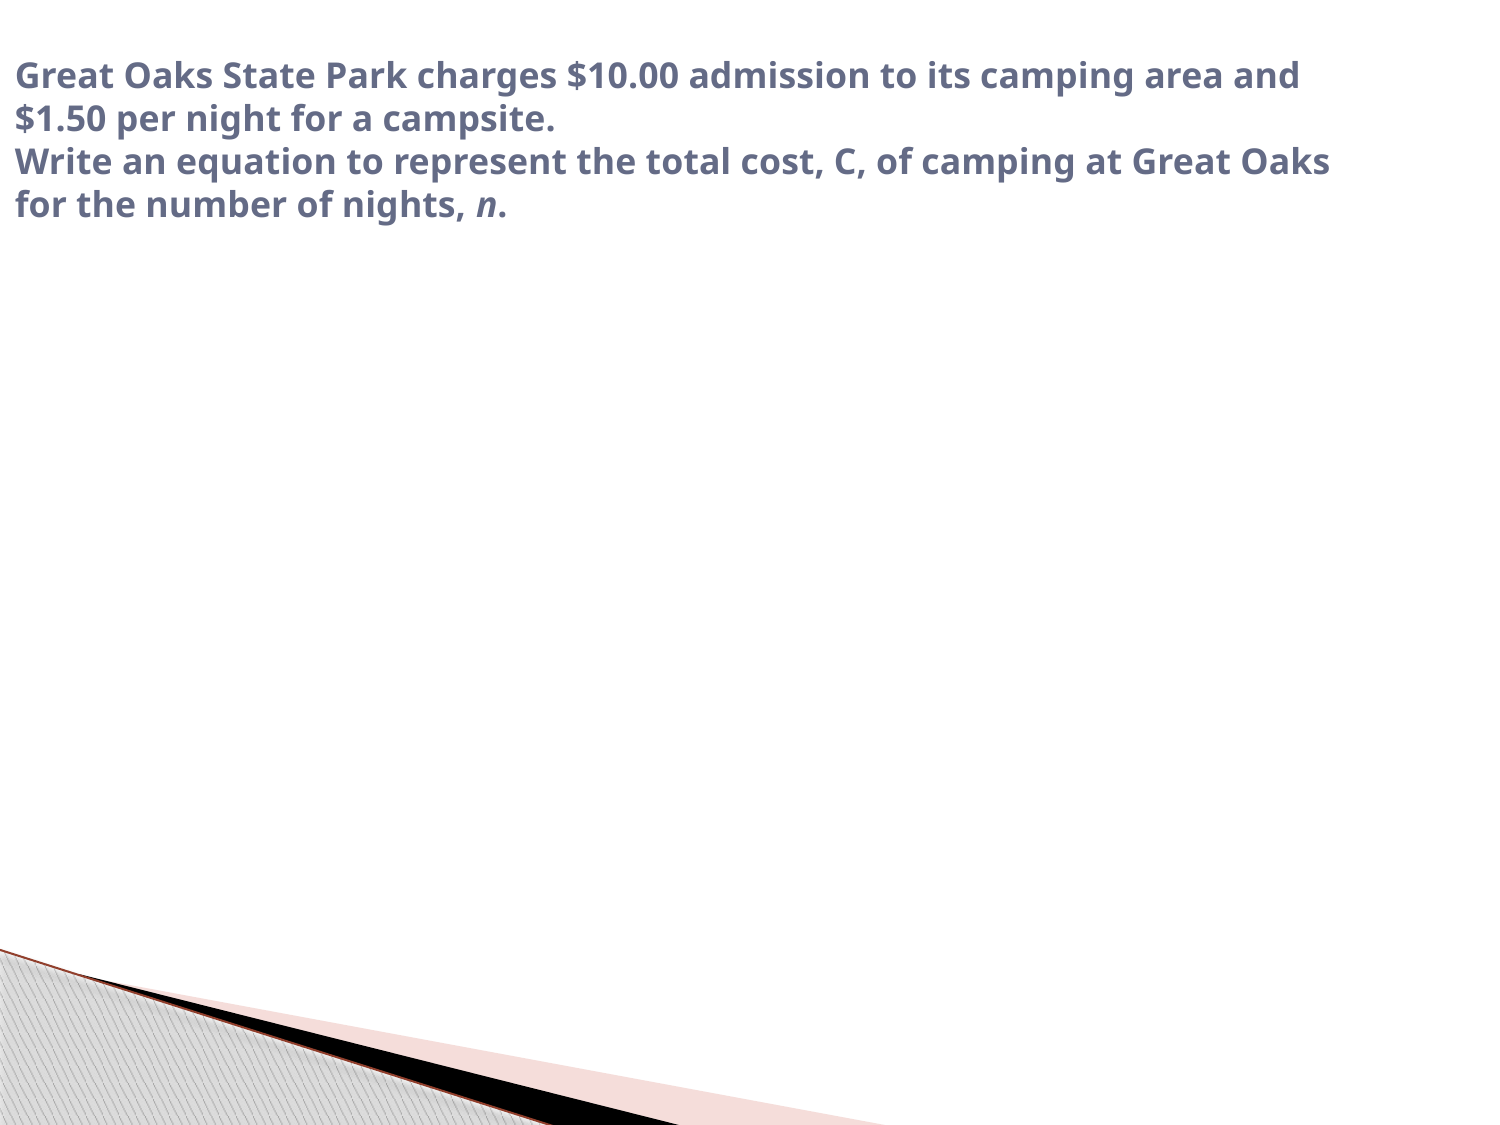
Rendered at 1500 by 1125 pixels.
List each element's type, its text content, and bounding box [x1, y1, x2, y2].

title Great Oaks State Park charges $10.00 admission to its camping area and $1.50 per night for a campsite. Write an equation to represent the total cost, C, of camping at Great Oaks for the number of nights, n. [0, 45, 1350, 233]
